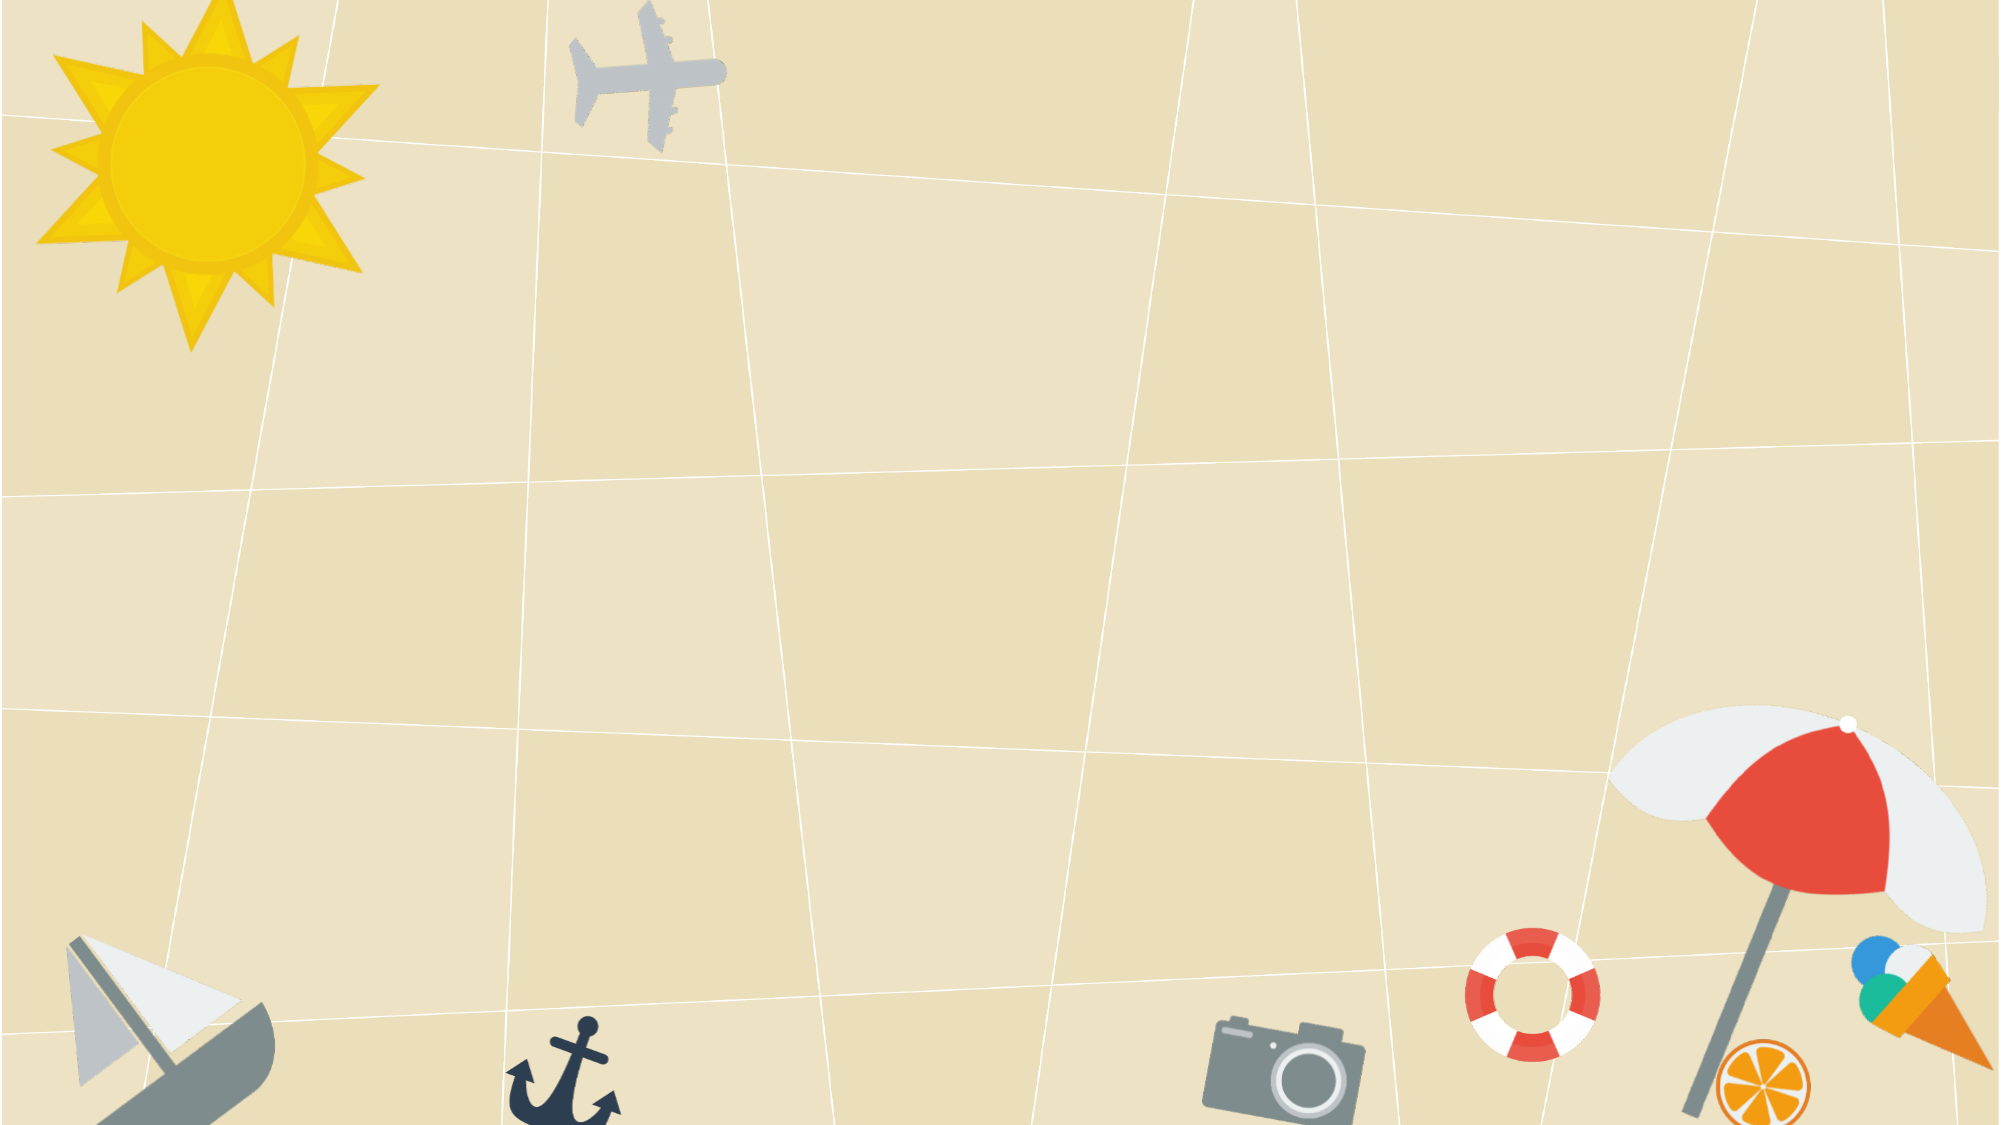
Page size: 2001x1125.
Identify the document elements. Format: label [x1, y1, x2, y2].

picture [1439, 601, 2001, 1125]
picture [528, 0, 791, 210]
picture [1184, 991, 1393, 1125]
picture [0, 0, 380, 379]
picture [28, 934, 304, 1125]
picture [489, 1008, 660, 1125]
